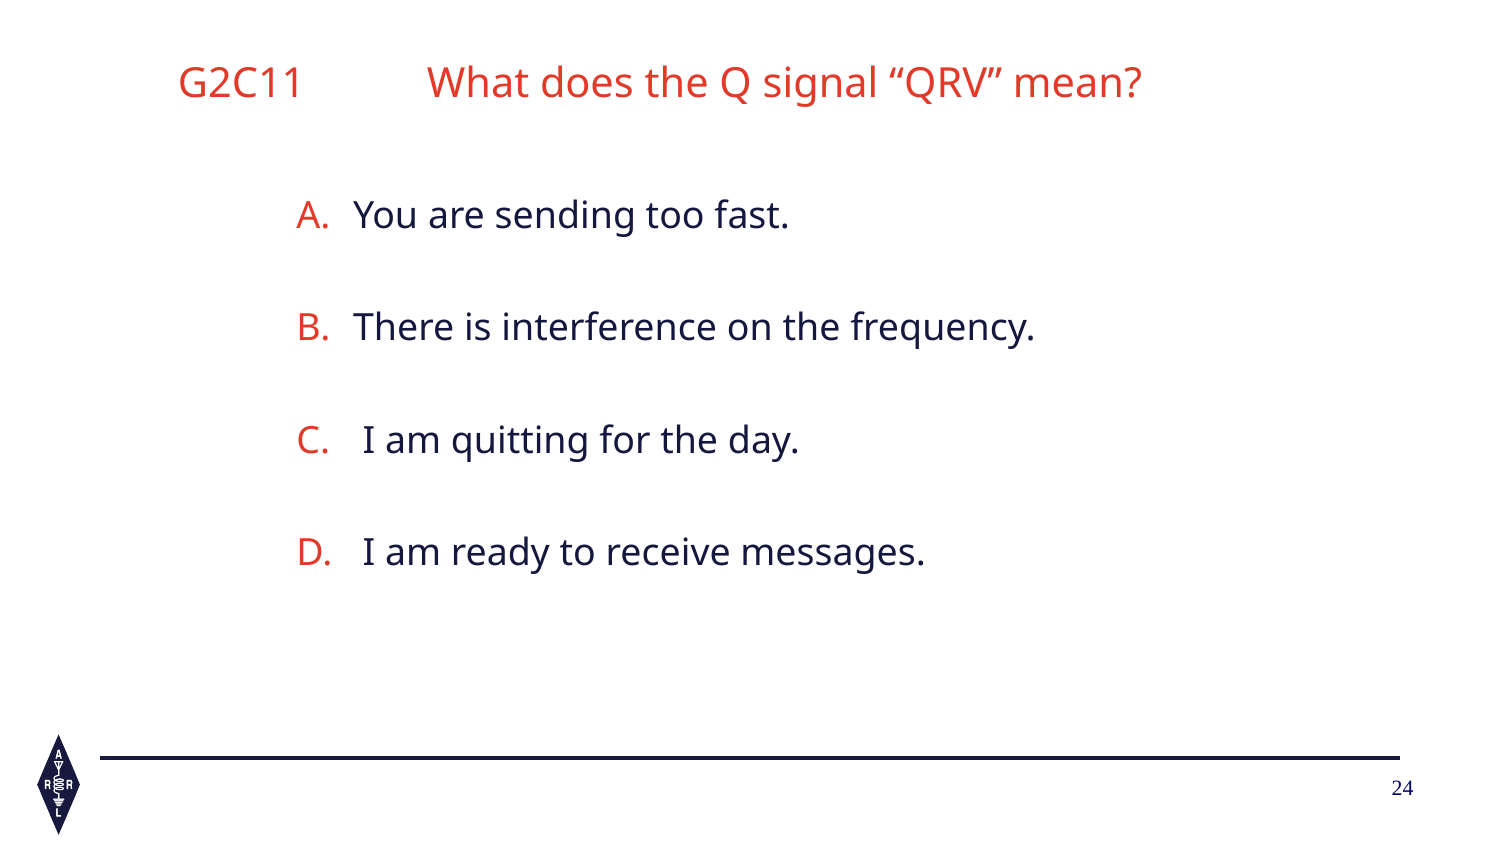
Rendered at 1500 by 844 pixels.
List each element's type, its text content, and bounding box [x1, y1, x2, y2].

text_box 24 [1353, 768, 1425, 827]
title G2C11 What does the Q signal “QRV” mean? [177, 56, 1323, 143]
list You are sending too fast. There is interference on the frequency. I am quitting for the day. I am ready to receive messages. [296, 190, 1204, 654]
picture [37, 734, 80, 835]
